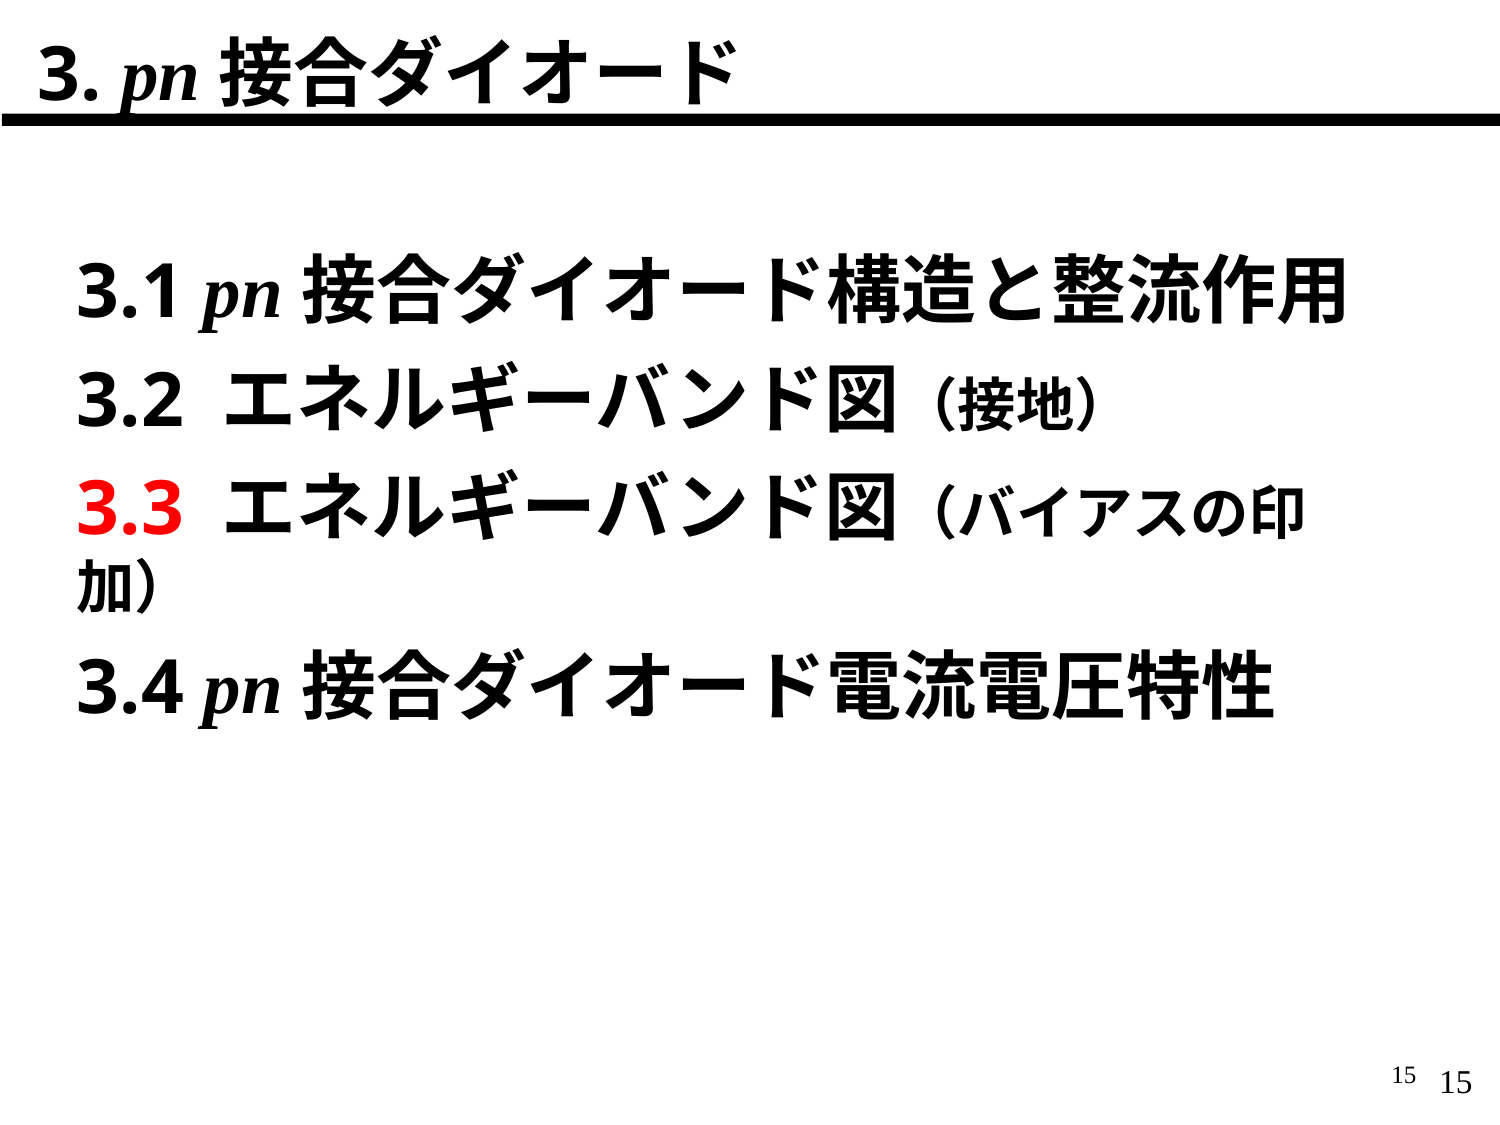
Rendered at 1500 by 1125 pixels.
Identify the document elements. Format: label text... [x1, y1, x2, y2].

slide_number 15 [1175, 1042, 1488, 1118]
list 3.1 pn接合ダイオード構造と整流作用 3.2 エネルギーバンド図（接地） 3.3 エネルギーバンド図（バイアスの印加） 3.4 pn接合ダイオード電流電圧特性 [61, 234, 1438, 890]
title 3. pn接合ダイオード [37, 19, 1500, 116]
